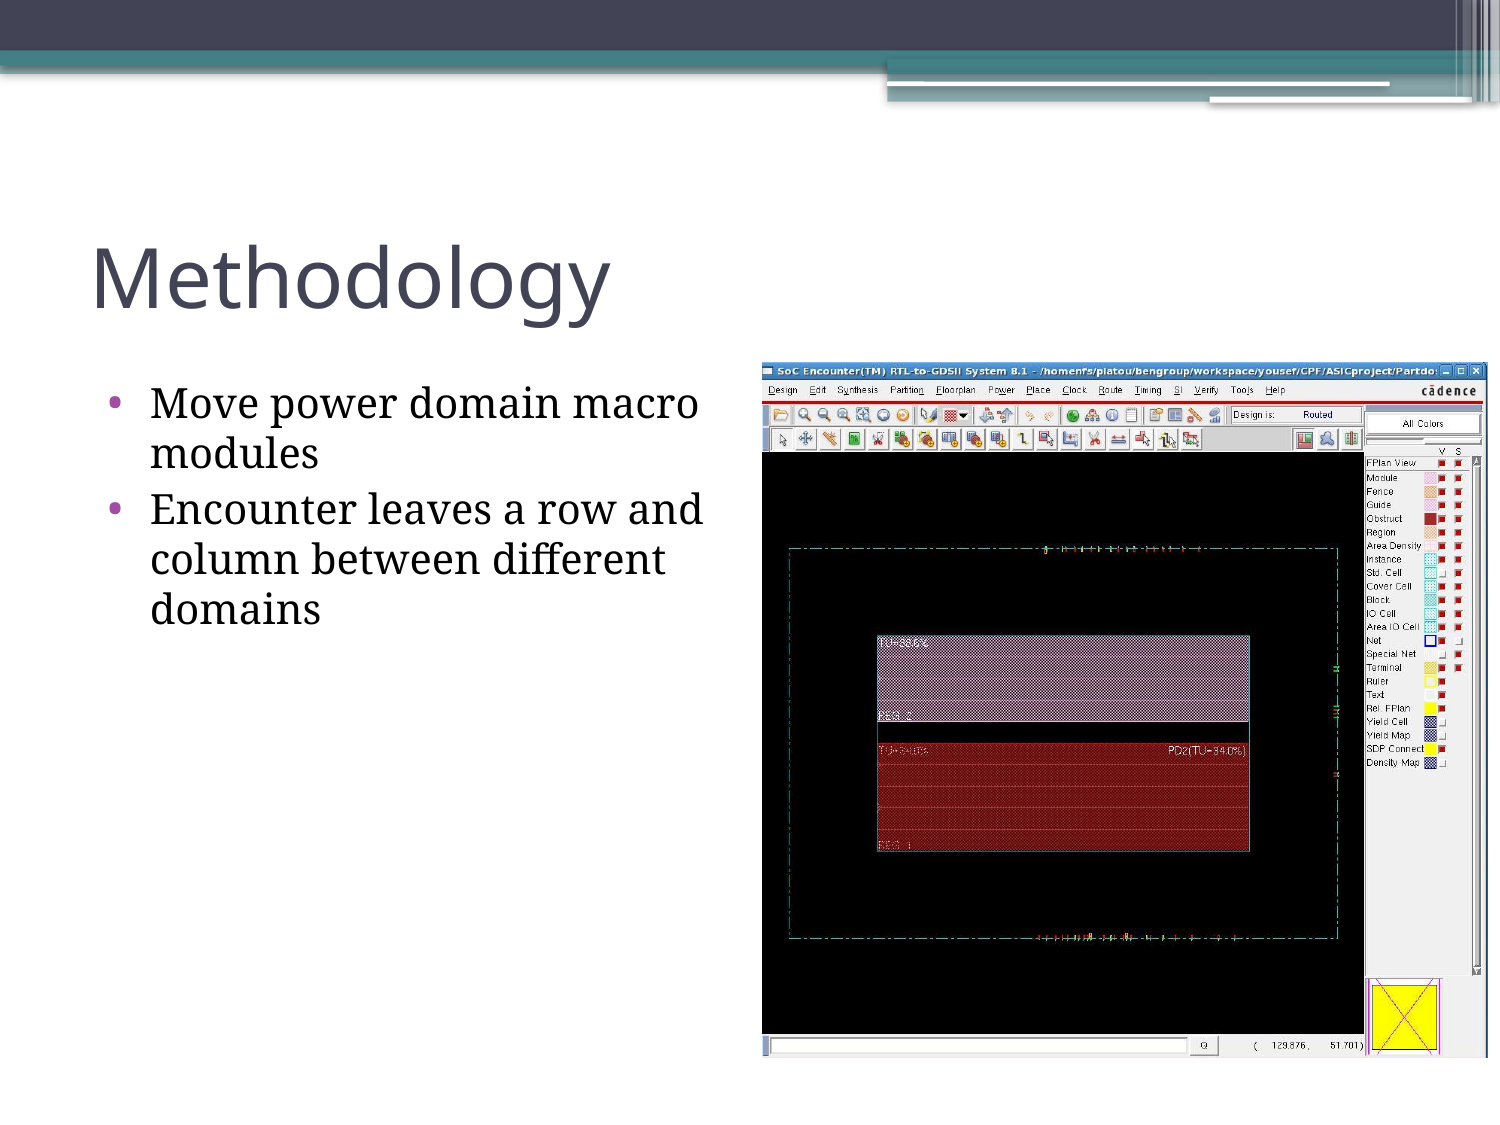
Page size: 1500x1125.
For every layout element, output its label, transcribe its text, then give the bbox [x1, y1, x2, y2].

title Methodology [75, 187, 1425, 363]
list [762, 362, 1488, 1058]
list Move power domain macro modules Encounter leaves a row and column between different domains [75, 368, 738, 1112]
